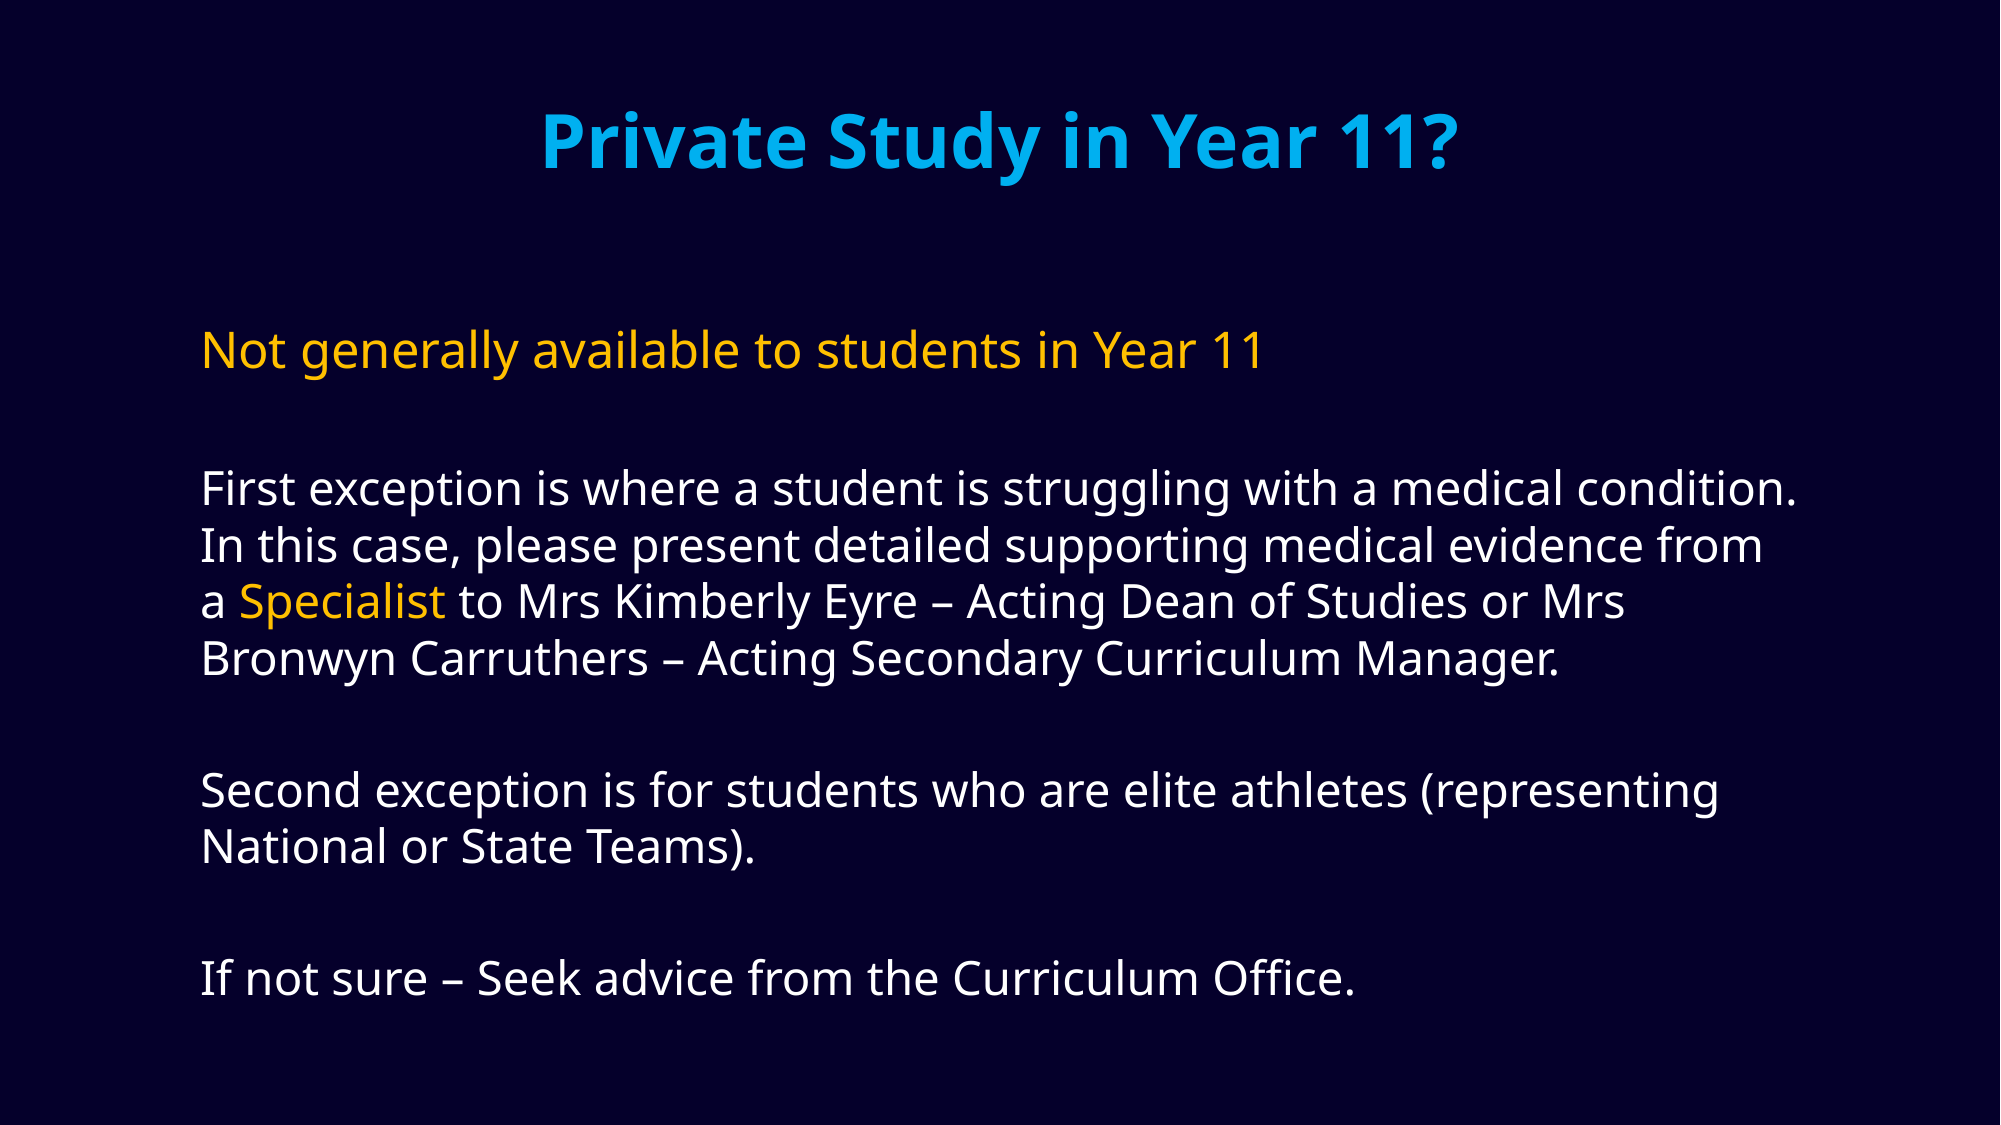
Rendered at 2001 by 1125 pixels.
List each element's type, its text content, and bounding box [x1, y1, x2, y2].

title Private Study in Year 11? [99, 45, 1900, 233]
list Not generally available to students in Year 11 First exception is where a student is struggling with a medical condition. In this case, please present detailed supporting medical evidence from a Specialist to Mrs Kimberly Eyre – Acting Dean of Studies or Mrs Bronwyn Carruthers – Acting Secondary Curriculum Manager. Second exception is for students who are elite athletes (representing National or State Teams). If not sure – Seek advice from the Curriculum Office. [184, 243, 1816, 1059]
